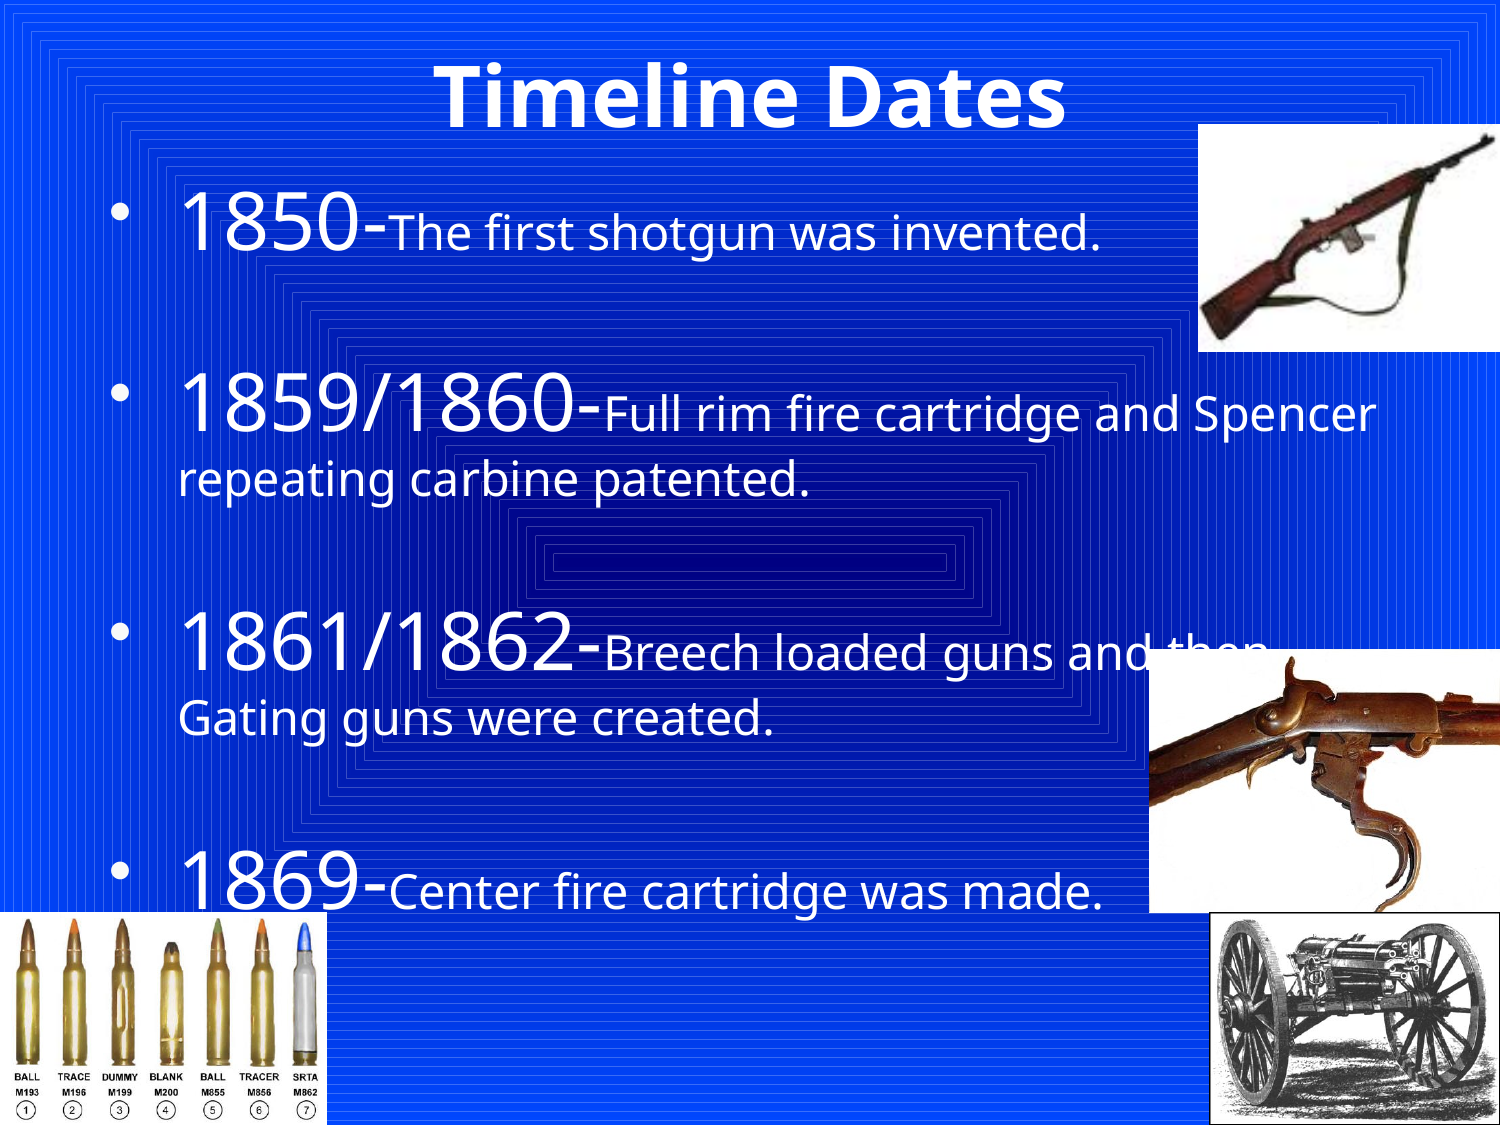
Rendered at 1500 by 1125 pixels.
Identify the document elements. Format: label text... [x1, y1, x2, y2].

picture [0, 912, 327, 1125]
title Timeline Dates [75, 0, 1425, 162]
list 1850-The first shotgun was invented. 1859/1860-Full rim fire cartridge and Spencer repeating carbine patented. 1861/1862-Breech loaded guns and then Gating guns were created. 1869-Center fire cartridge was made. [75, 162, 1425, 935]
picture [1149, 649, 1500, 1125]
picture [1198, 124, 1500, 352]
